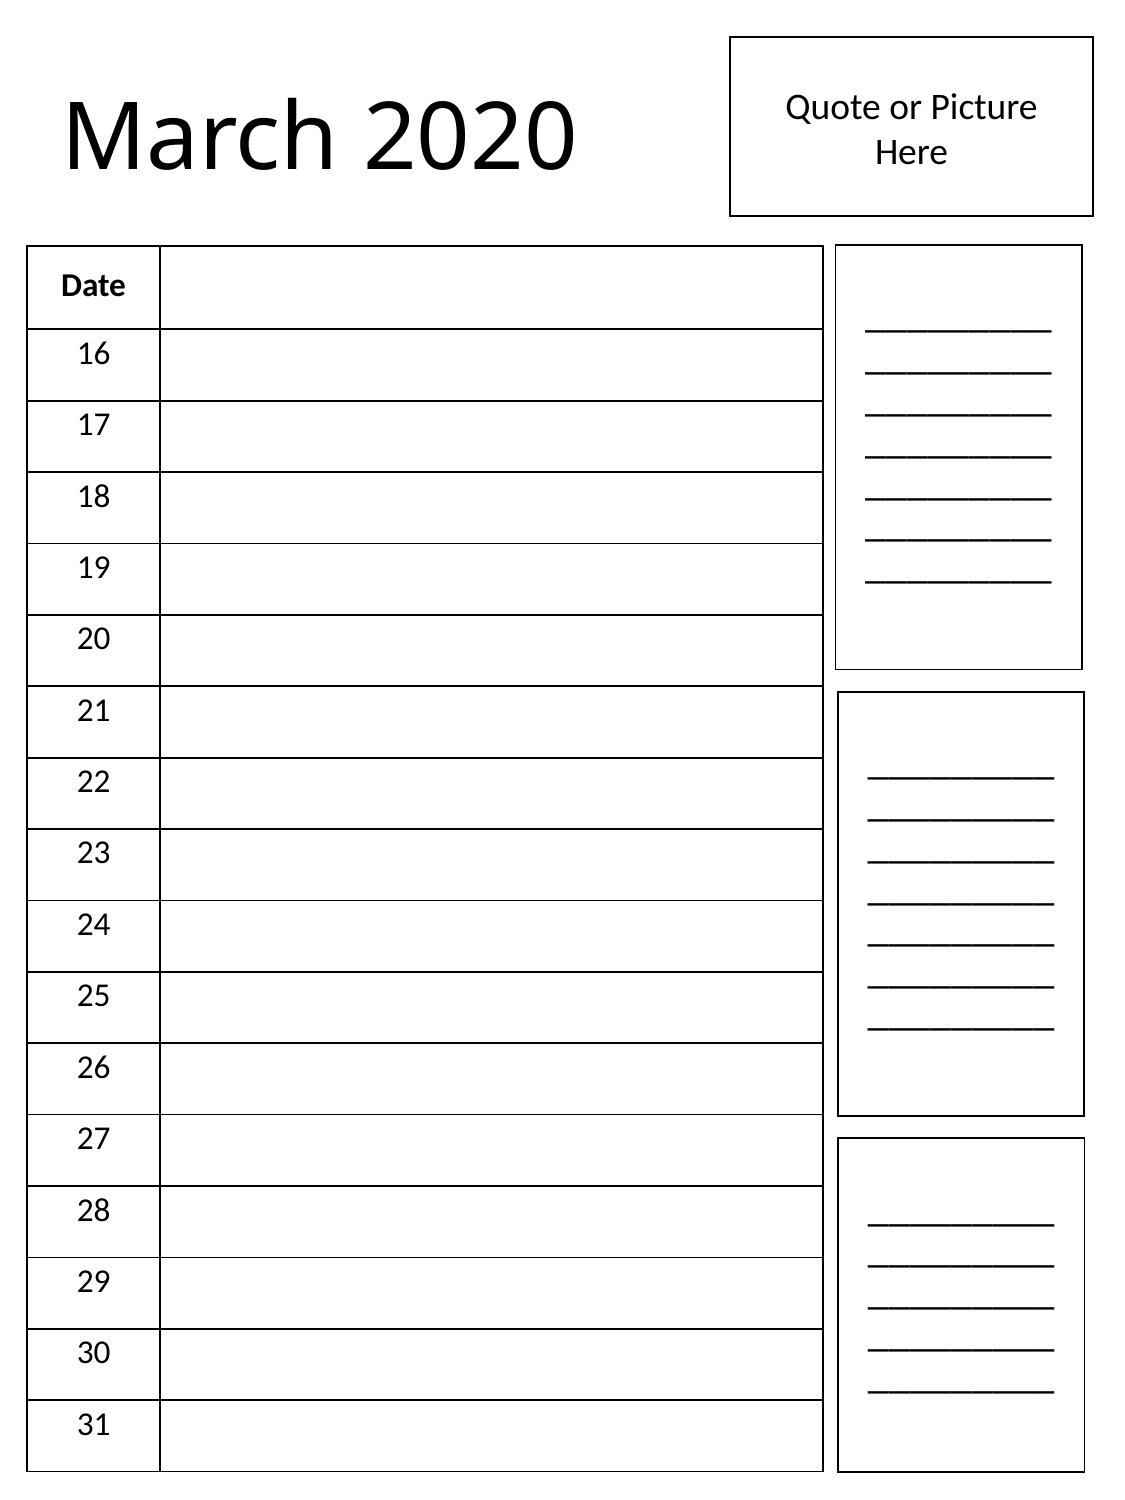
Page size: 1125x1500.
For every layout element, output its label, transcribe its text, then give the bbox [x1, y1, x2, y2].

table_cell 24 [28, 901, 159, 971]
table_cell 30 [28, 1330, 159, 1399]
table_cell [161, 973, 822, 1042]
table_cell [161, 1187, 822, 1257]
table_cell 29 [28, 1258, 159, 1328]
table_cell [161, 687, 822, 757]
table_cell 19 [28, 544, 159, 614]
table_cell [161, 402, 822, 471]
table_header _______________________________________________________________ [839, 693, 1083, 1115]
table_cell 20 [28, 616, 159, 685]
table_cell [161, 830, 822, 900]
table_cell 17 [28, 402, 159, 471]
table_cell [161, 901, 822, 971]
table_header [161, 247, 822, 328]
table_cell [161, 759, 822, 828]
table_header Date [28, 247, 159, 328]
table_header _______________________________________________________________ [836, 246, 1081, 669]
table_cell 26 [28, 1044, 159, 1114]
table_cell [161, 1115, 822, 1185]
table_cell [161, 616, 822, 685]
table_cell 18 [28, 473, 159, 543]
table_cell [161, 1330, 822, 1399]
title March 2020 [46, 56, 729, 197]
table_cell 22 [28, 759, 159, 828]
text_box Quote or Picture Here [729, 36, 1094, 217]
table_cell [161, 1401, 822, 1471]
table_cell 16 [28, 330, 159, 400]
table_cell 31 [28, 1401, 159, 1471]
table_cell 23 [28, 830, 159, 900]
table_cell [161, 1258, 822, 1328]
table_cell [161, 1044, 822, 1114]
table_header _____________________________________________ [839, 1139, 1084, 1471]
table_cell [161, 330, 822, 400]
table_cell [161, 473, 822, 543]
table_cell [161, 544, 822, 614]
table_cell 21 [28, 687, 159, 757]
table_cell 28 [28, 1187, 159, 1257]
table_cell 25 [28, 973, 159, 1042]
table_cell 27 [28, 1115, 159, 1185]
